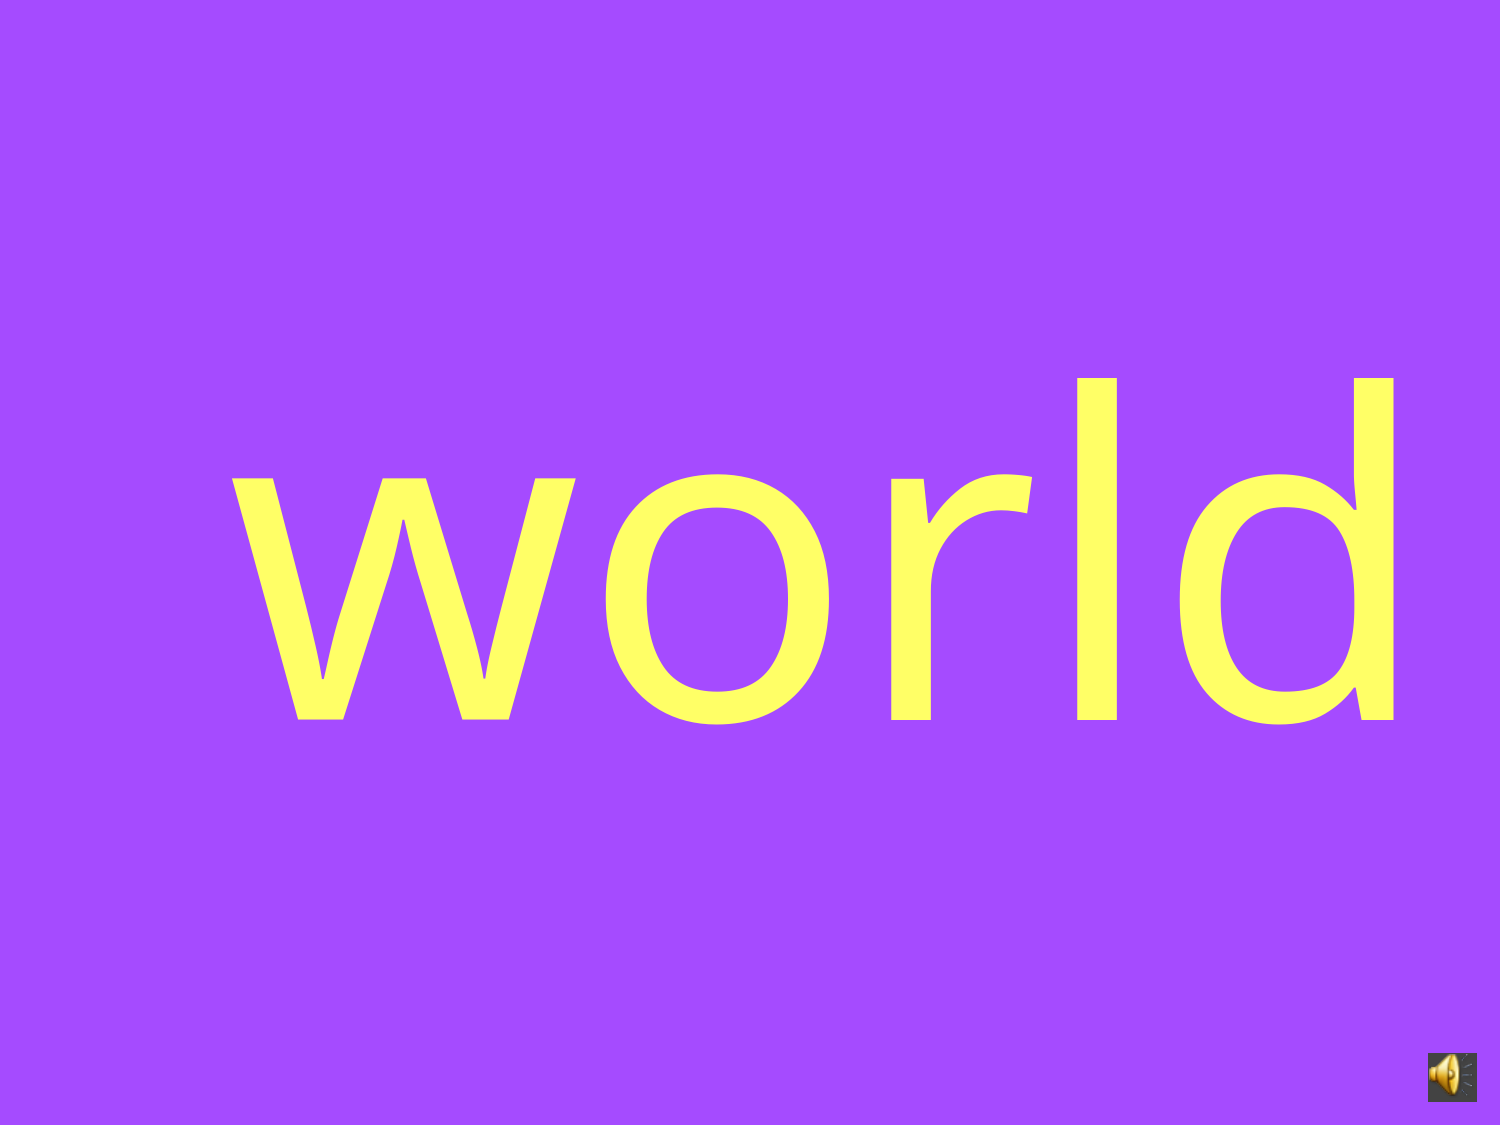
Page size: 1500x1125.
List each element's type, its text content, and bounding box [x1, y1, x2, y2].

subtitle world [212, 262, 1450, 763]
picture [1427, 1052, 1478, 1103]
